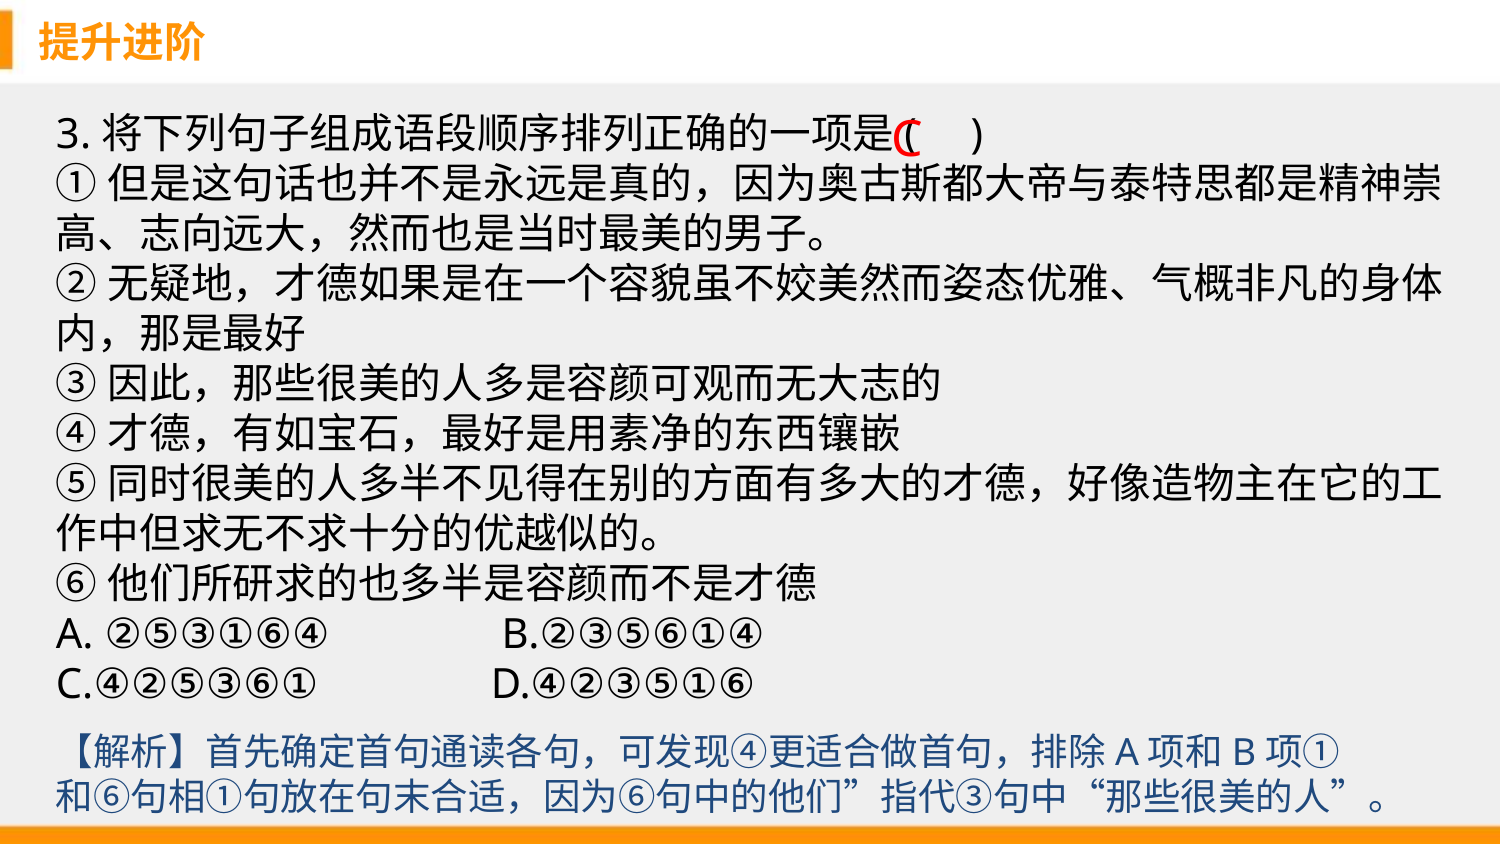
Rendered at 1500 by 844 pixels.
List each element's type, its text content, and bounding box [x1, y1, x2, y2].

text_box 3.将下列句子组成语段顺序排列正确的一项是( ) ①但是这句话也并不是永远是真的，因为奥古斯都大帝与泰特思都是精神崇高、志向远大，然而也是当时最美的男子。 ②无疑地，才德如果是在一个容貌虽不姣美然而姿态优雅、气概非凡的身体内，那是最好 ③因此，那些很美的人多是容颜可观而无大志的 ④才德，有如宝石，最好是用素净的东西镶嵌 ⑤同时很美的人多半不见得在别的方面有多大的才德，好像造物主在它的工作中但求无不求十分的优越似的。 ⑥他们所研求的也多半是容颜而不是才德 A. ②⑤③①⑥④ B.②③⑤⑥①④ C.④②⑤③⑥① D.④②③⑤①⑥ [41, 99, 1459, 715]
text_box 【解析】首先确定首句通读各句，可发现④更适合做首句，排除A项和B项①和⑥句相①句放在句末合适，因为⑥句中的他们”指代③句中“那些很美的人”。 [41, 720, 1390, 825]
text_box C [876, 99, 1001, 175]
text_box 提升进阶 [23, 1, 804, 81]
picture [0, 0, 1500, 844]
